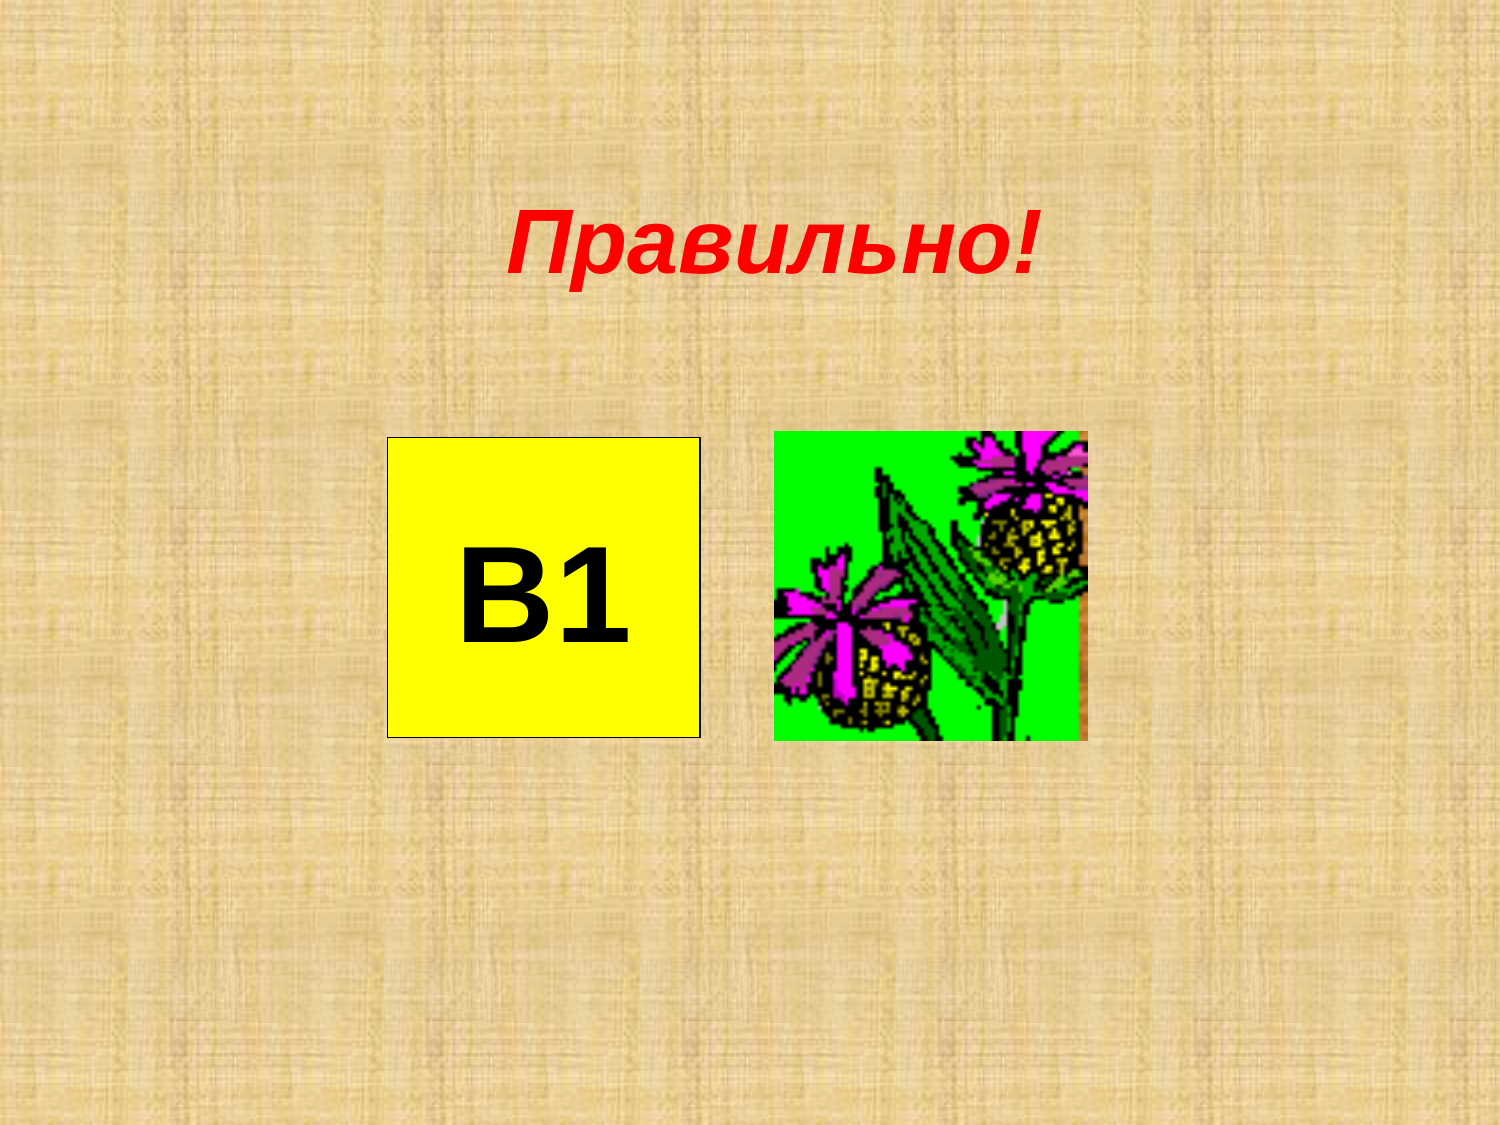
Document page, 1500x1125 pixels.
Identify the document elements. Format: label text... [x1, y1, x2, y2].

text_box Правильно! [387, 174, 1163, 300]
picture [0, 0, 1500, 1125]
text_box B1 [387, 437, 700, 738]
